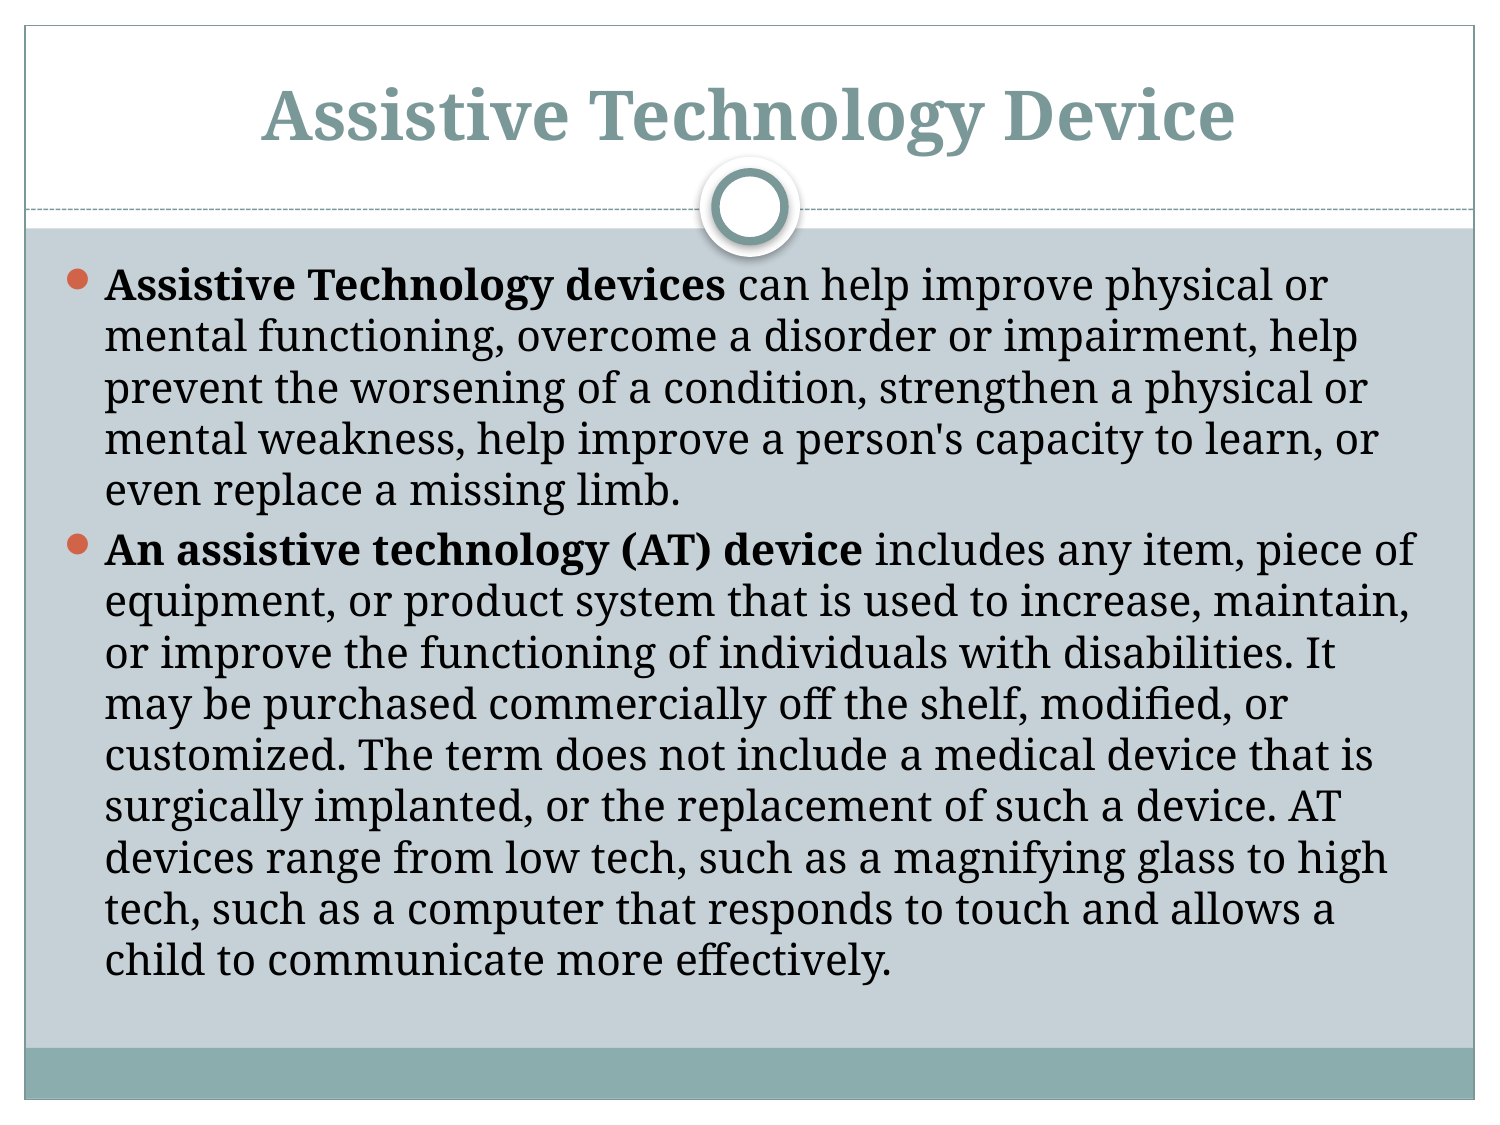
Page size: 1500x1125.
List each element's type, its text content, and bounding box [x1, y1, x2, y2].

list Assistive Technology devices can help improve physical or mental functioning, overcome a disorder or impairment, help prevent the worsening of a condition, strengthen a physical or mental weakness, help improve a person's capacity to learn, or even replace a missing limb. An assistive technology (AT) device includes any item, piece of equipment, or product system that is used to increase, maintain, or improve the functioning of individuals with disabilities. It may be purchased commercially off the shelf, modified, or customized. The term does not include a medical device that is surgically implanted, or the replacement of such a device. AT devices range from low tech, such as a magnifying glass to high tech, such as a computer that responds to touch and allows a child to communicate more effectively. [49, 250, 1445, 1001]
title Assistive Technology Device [49, 37, 1450, 162]
